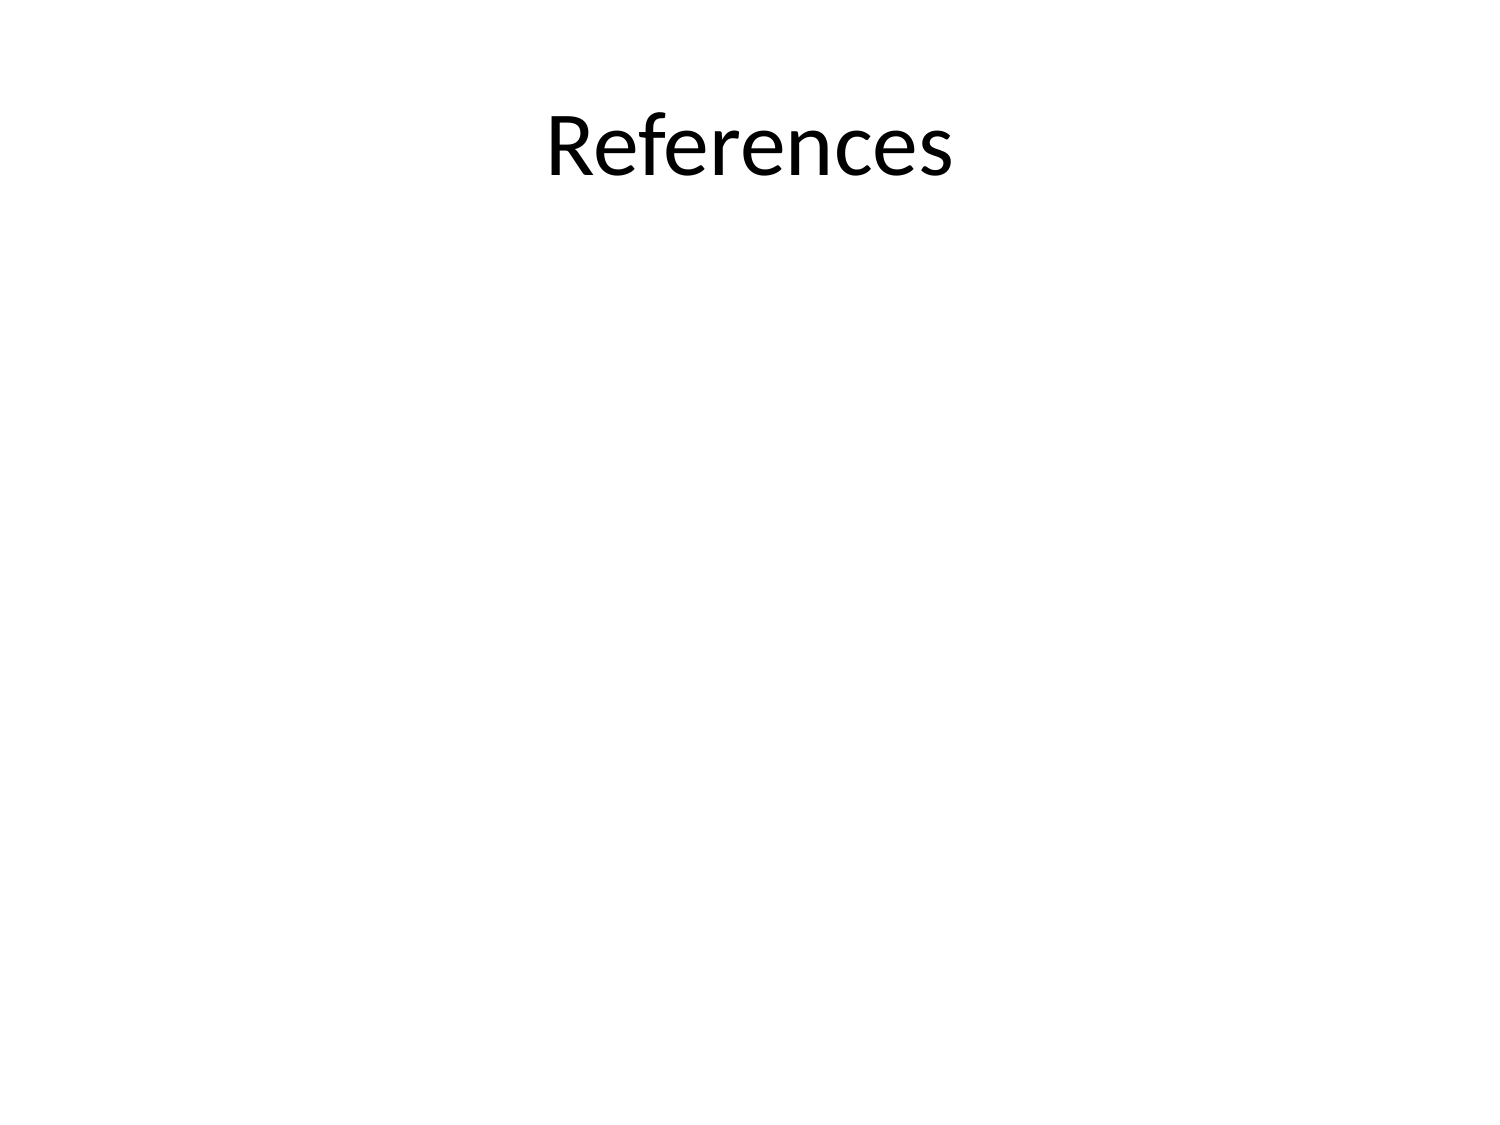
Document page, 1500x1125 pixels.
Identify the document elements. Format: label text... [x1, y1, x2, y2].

title References [75, 45, 1425, 233]
